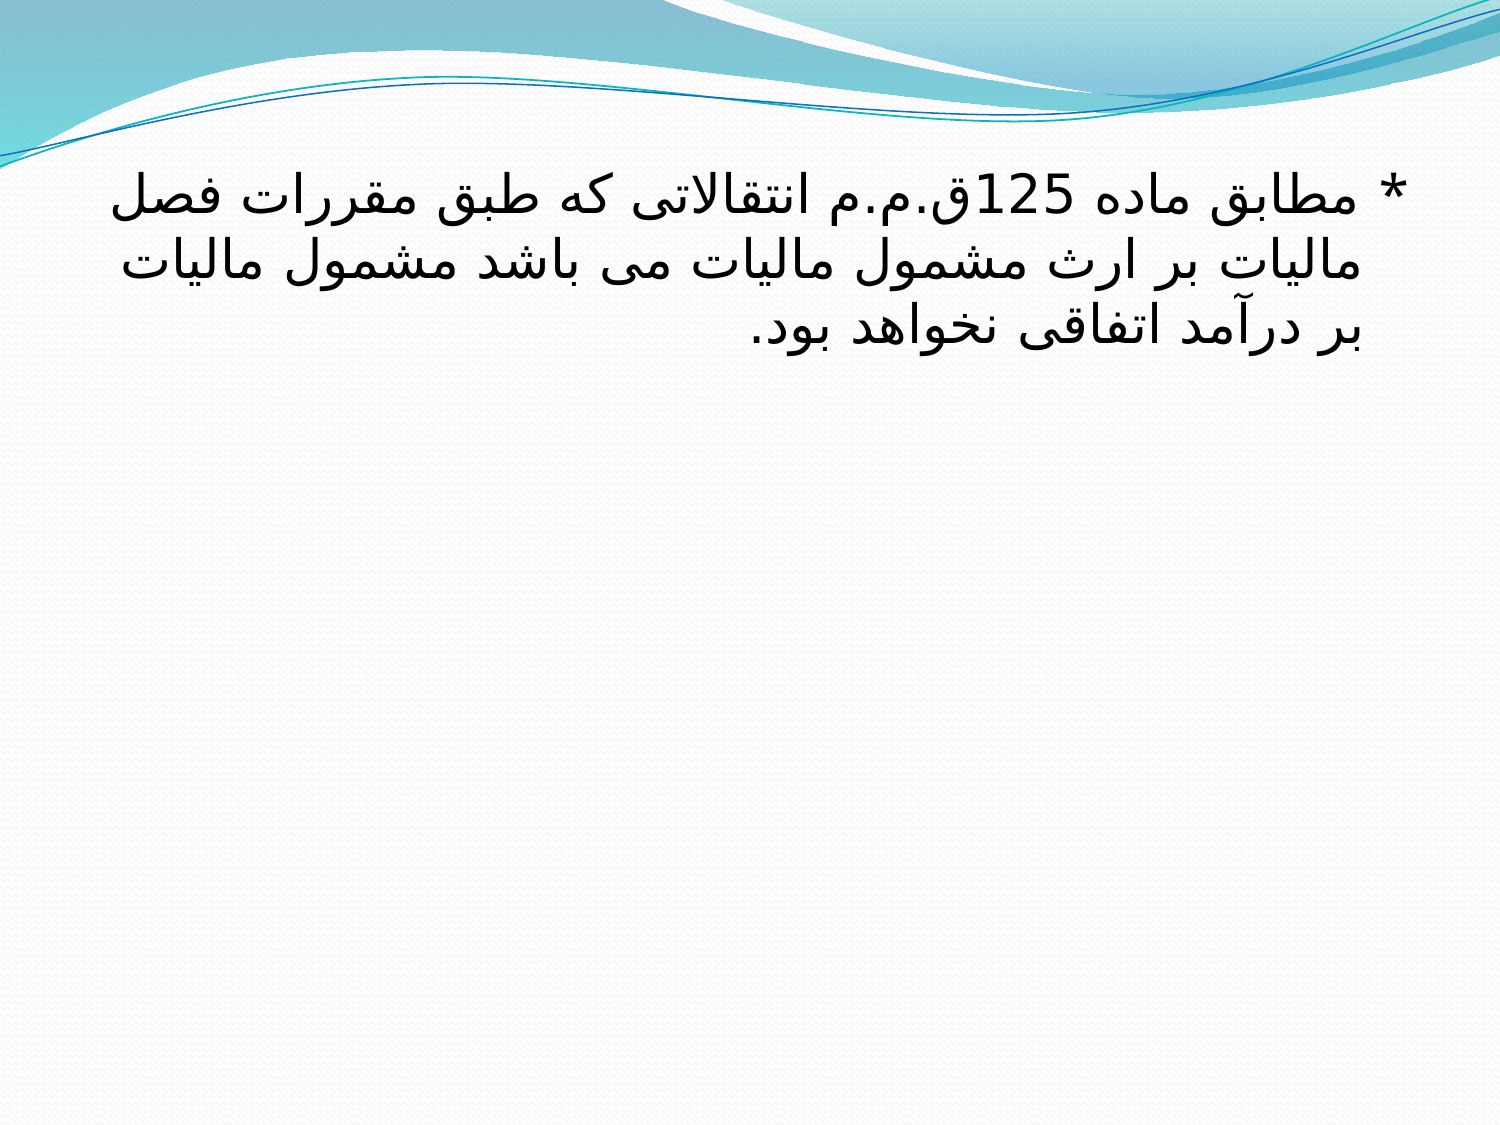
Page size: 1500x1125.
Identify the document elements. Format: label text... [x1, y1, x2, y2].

list * مطابق ماده 125ق.م.م انتقالاتی که طبق مقررات فصل مالیات بر ارث مشمول مالیات می باشد مشمول مالیات بر درآمد اتفاقی نخواهد بود. [75, 152, 1425, 1038]
